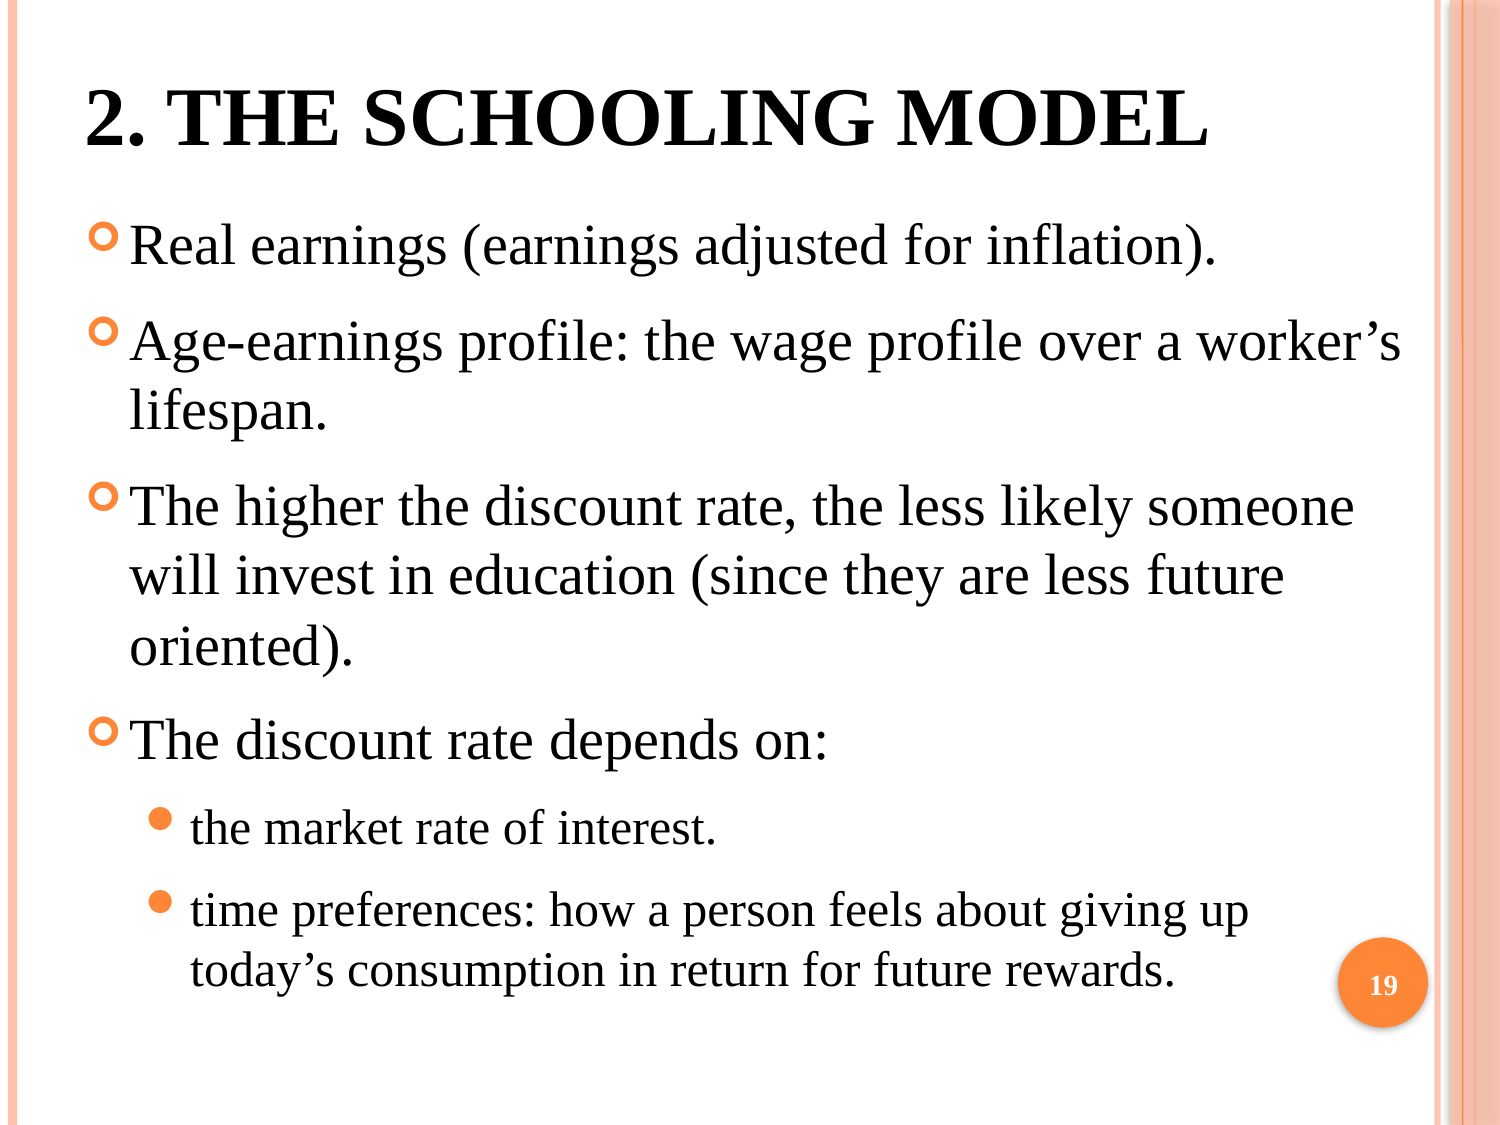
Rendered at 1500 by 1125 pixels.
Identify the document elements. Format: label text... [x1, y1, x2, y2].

title 2. The Schooling Model [70, 35, 1421, 191]
slide_number 19 [1333, 940, 1434, 1026]
list Real earnings (earnings adjusted for inflation). Age-earnings profile: the wage profile over a worker’s lifespan. The higher the discount rate, the less likely someone will invest in education (since they are less future oriented). The discount rate depends on: the market rate of interest. time preferences: how a person feels about giving up today’s consumption in return for future rewards. [70, 198, 1421, 1050]
